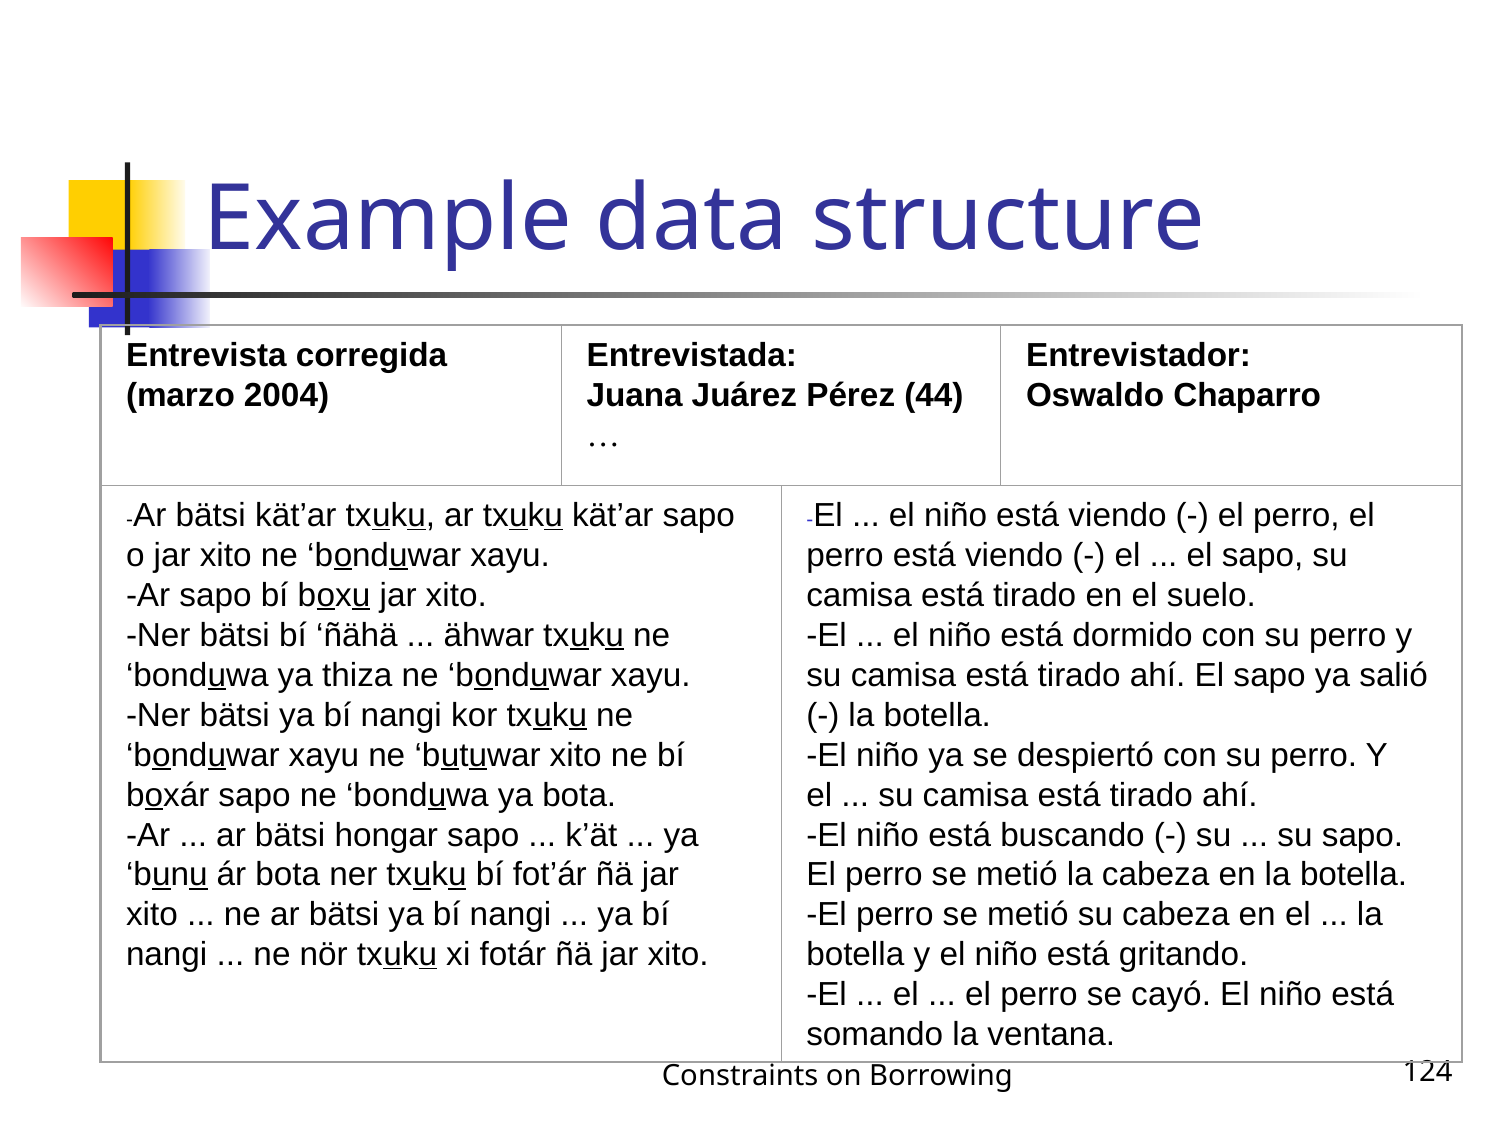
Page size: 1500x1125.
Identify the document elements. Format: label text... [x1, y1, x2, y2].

slide_number 124 [1154, 1023, 1468, 1100]
footer Constraints on Borrowing [599, 1071, 1076, 1100]
title Example data structure [188, 34, 1468, 276]
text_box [99, 324, 1463, 1063]
